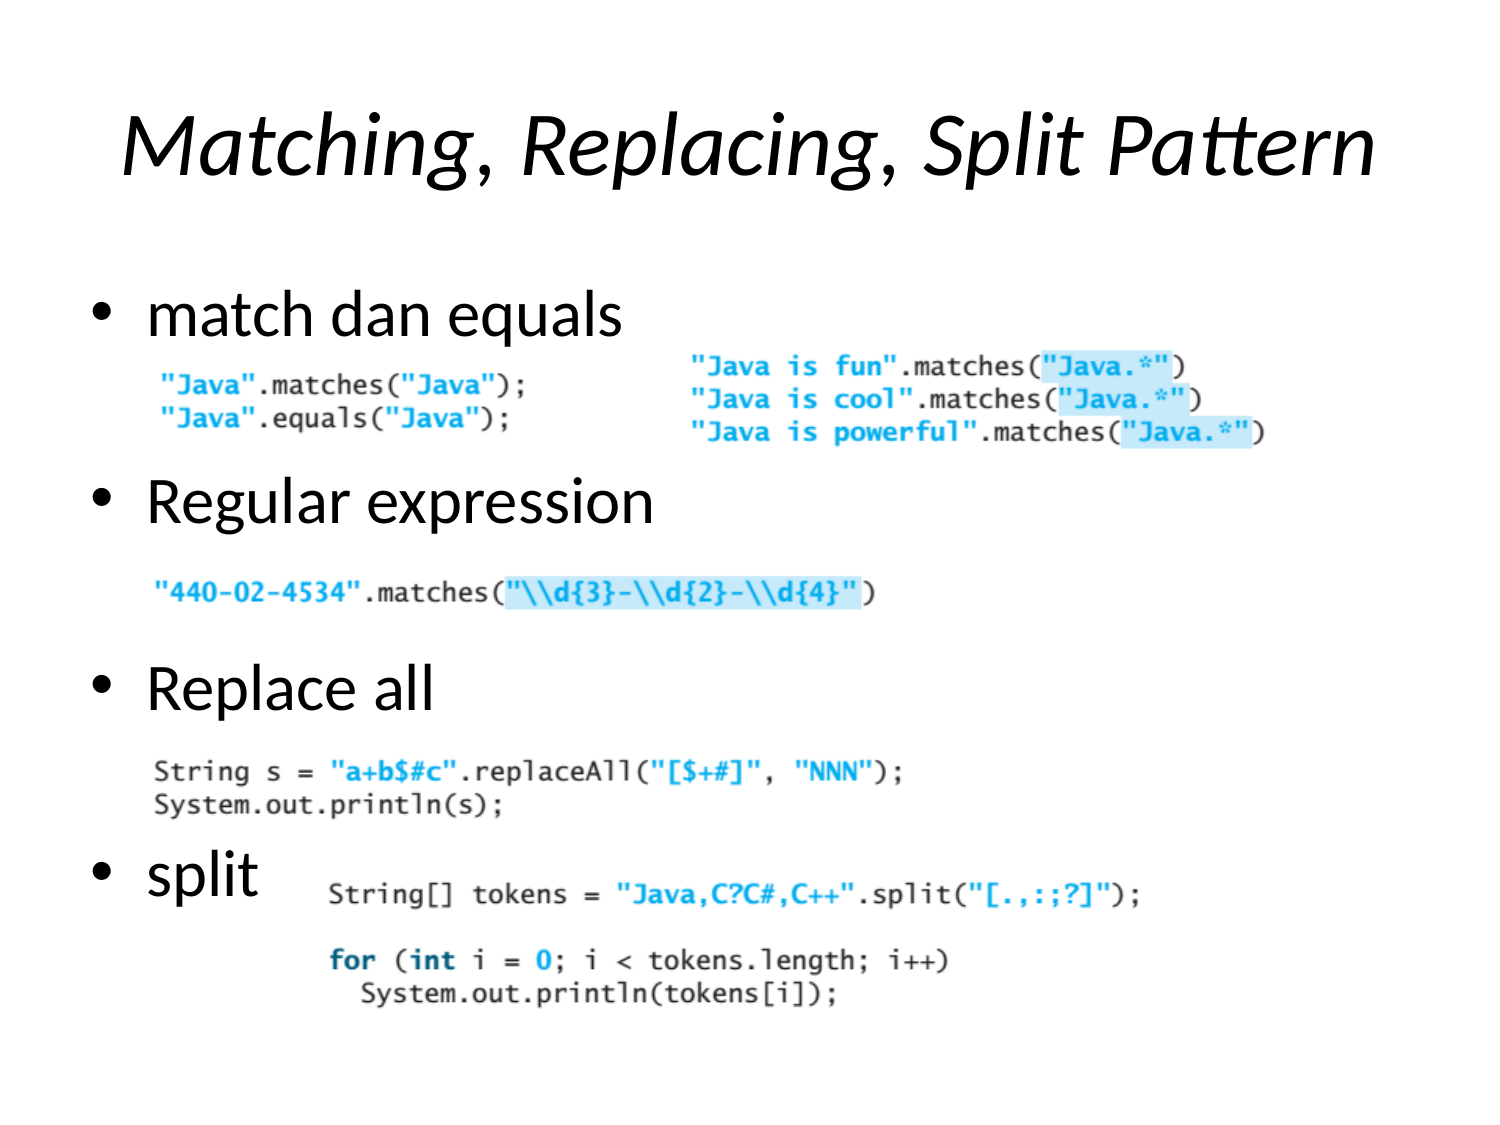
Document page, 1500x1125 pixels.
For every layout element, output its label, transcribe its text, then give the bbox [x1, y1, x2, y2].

title Matching, Replacing, Split Pattern [75, 45, 1425, 233]
picture [147, 562, 887, 621]
list match dan equals Regular expression Replace all split [75, 262, 1425, 1005]
picture [147, 751, 911, 829]
picture [147, 361, 531, 445]
picture [678, 337, 1277, 464]
picture [312, 869, 1153, 1023]
